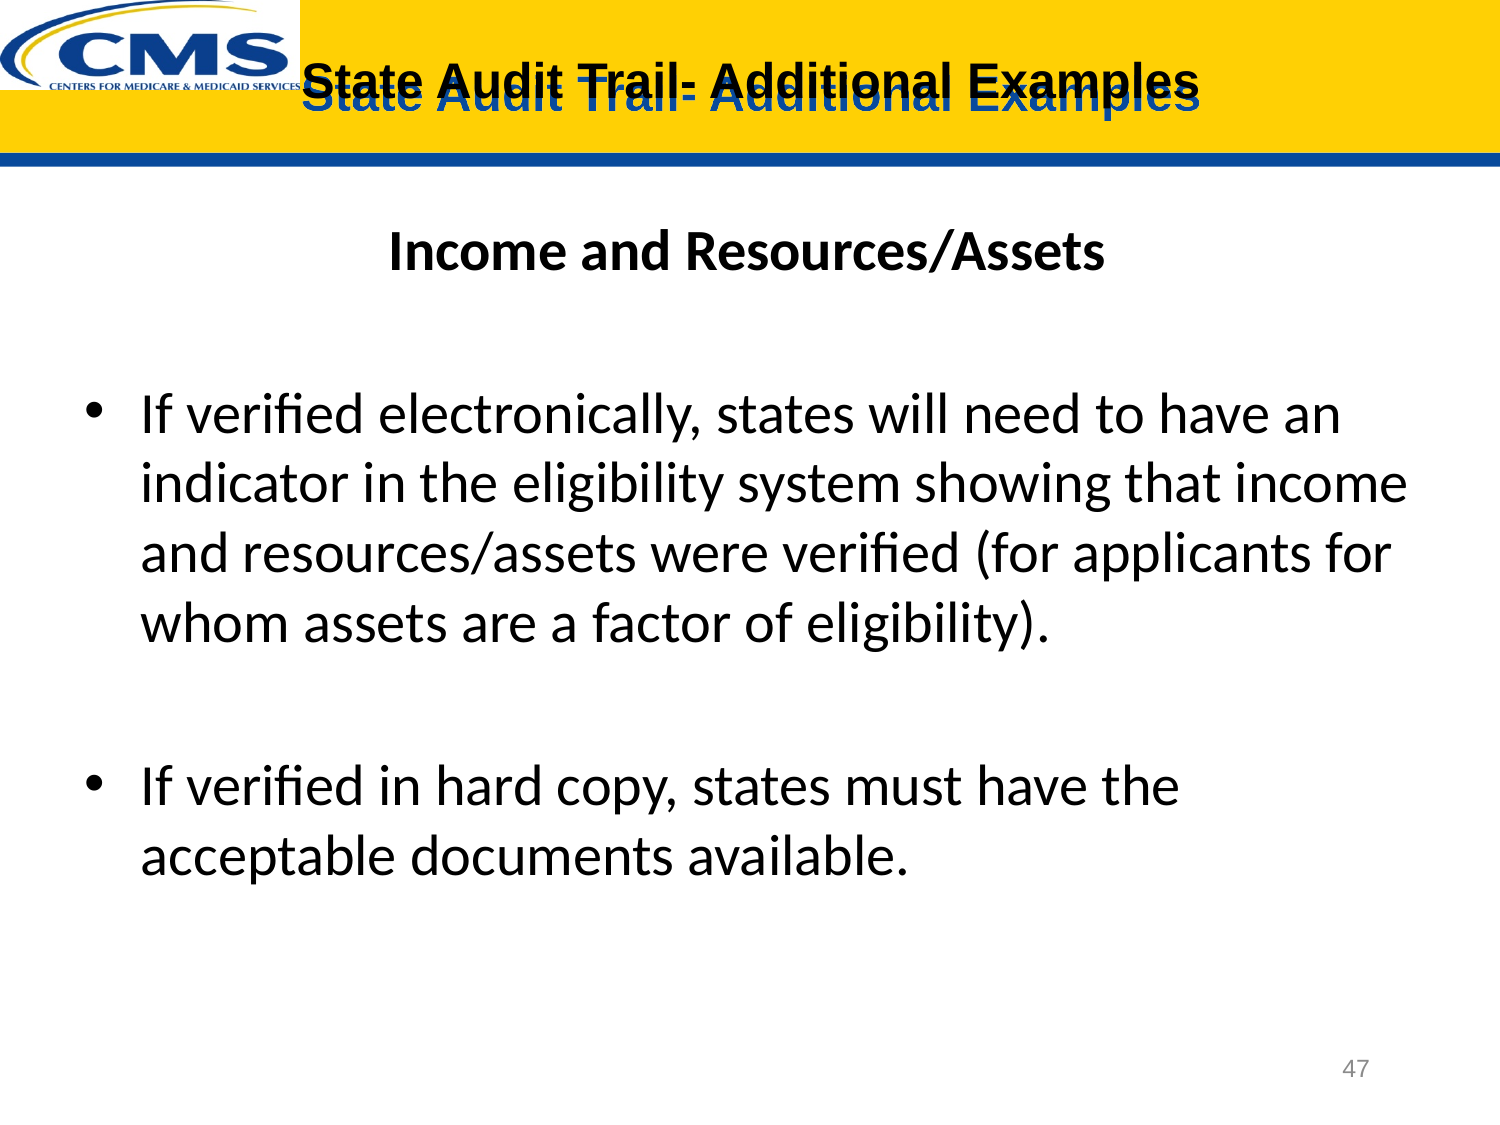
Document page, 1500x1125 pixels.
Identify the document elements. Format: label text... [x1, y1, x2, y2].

slide_number 47 [1275, 1037, 1438, 1098]
picture [0, 0, 300, 90]
title State Audit Trail- Additional Examples [0, 0, 1500, 150]
list Income and Resources/Assets If verified electronically, states will need to have an indicator in the eligibility system showing that income and resources/assets were verified (for applicants for whom assets are a factor of eligibility). If verified in hard copy, states must have the acceptable documents available. [69, 204, 1425, 1064]
